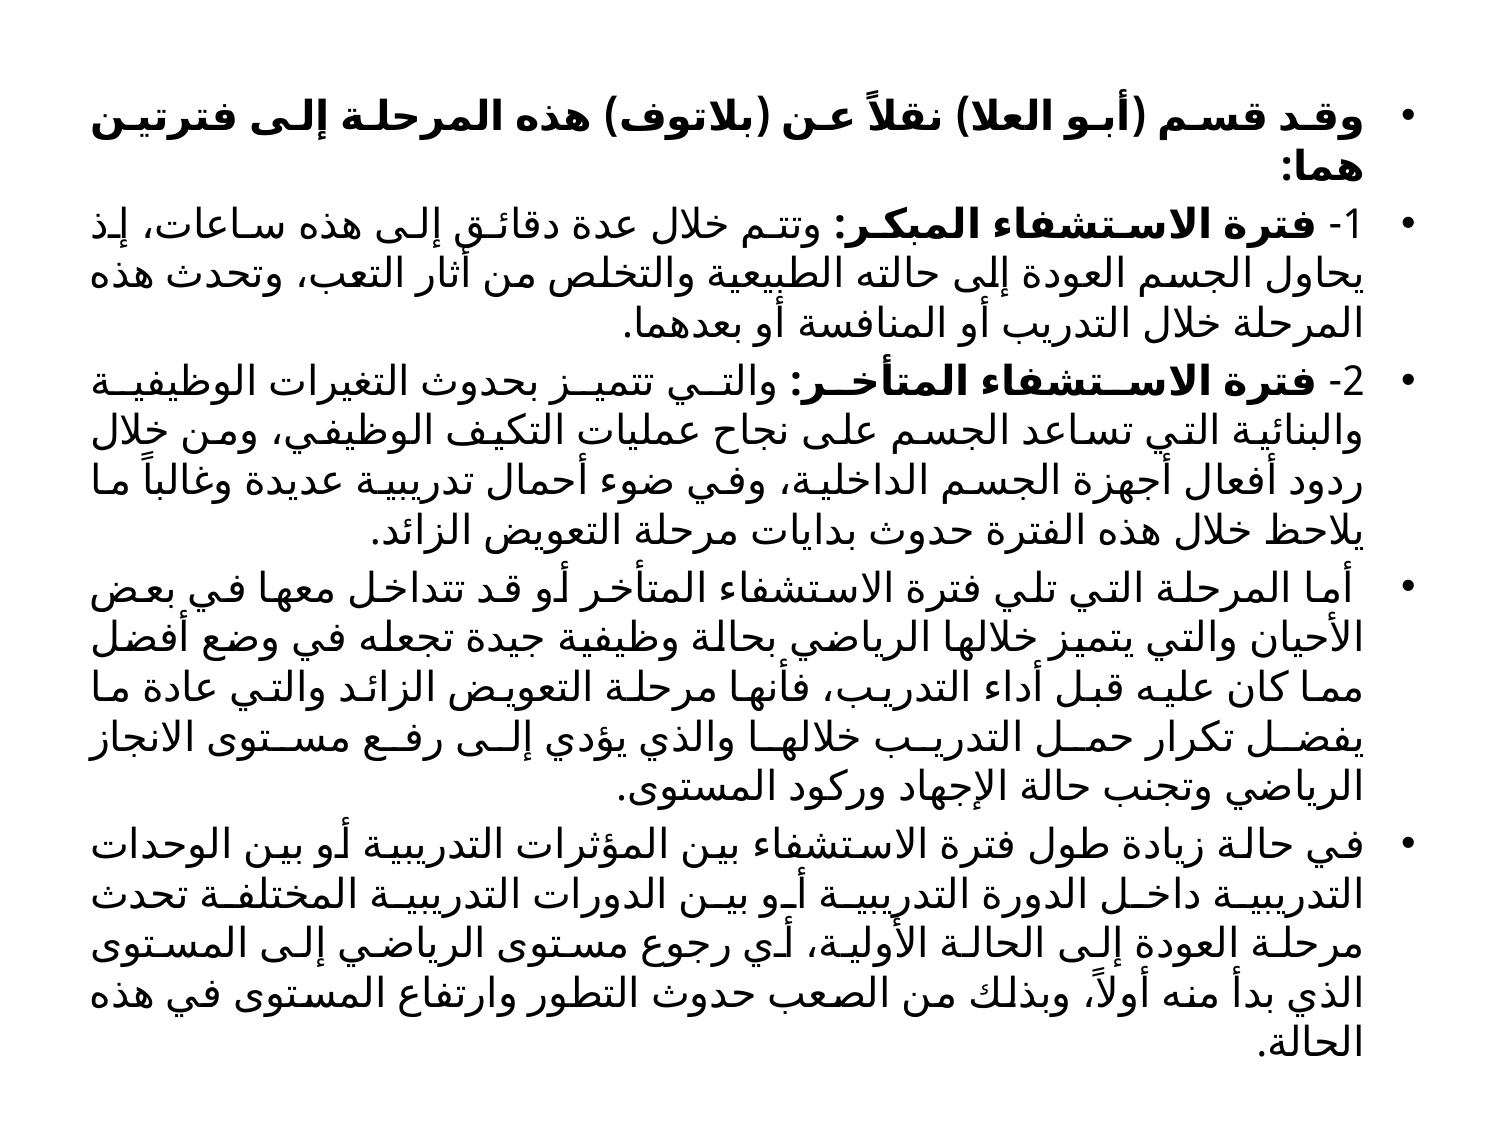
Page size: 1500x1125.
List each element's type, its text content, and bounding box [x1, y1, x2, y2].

list وقد قسم (أبو العلا) نقلاً عن (بلاتوف) هذه المرحلة إلى فترتين هما: 1- فترة الاستشفاء المبكر: وتتم خلال عدة دقائق إلى هذه ساعات، إذ يحاول الجسم العودة إلى حالته الطبيعية والتخلص من أثار التعب، وتحدث هذه المرحلة خلال التدريب أو المنافسة أو بعدهما. 2- فترة الاستشفاء المتأخر: والتي تتميز بحدوث التغيرات الوظيفية والبنائية التي تساعد الجسم على نجاح عمليات التكيف الوظيفي، ومن خلال ردود أفعال أجهزة الجسم الداخلية، وفي ضوء أحمال تدريبية عديدة وغالباً ما يلاحظ خلال هذه الفترة حدوث بدايات مرحلة التعويض الزائد. أما المرحلة التي تلي فترة الاستشفاء المتأخر أو قد تتداخل معها في بعض الأحيان والتي يتميز خلالها الرياضي بحالة وظيفية جيدة تجعله في وضع أفضل مما كان عليه قبل أداء التدريب، فأنها مرحلة التعويض الزائد والتي عادة ما يفضل تكرار حمل التدريب خلالها والذي يؤدي إلى رفع مستوى الانجاز الرياضي وتجنب حالة الإجهاد وركود المستوى. في حالة زيادة طول فترة الاستشفاء بين المؤثرات التدريبية أو بين الوحدات التدريبية داخل الدورة التدريبية أو بين الدورات التدريبية المختلفة تحدث مرحلة العودة إلى الحالة الأولية، أي رجوع مستوى الرياضي إلى المستوى الذي بدأ منه أولاً، وبذلك من الصعب حدوث التطور وارتفاع المستوى في هذه الحالة. [75, 82, 1425, 1079]
